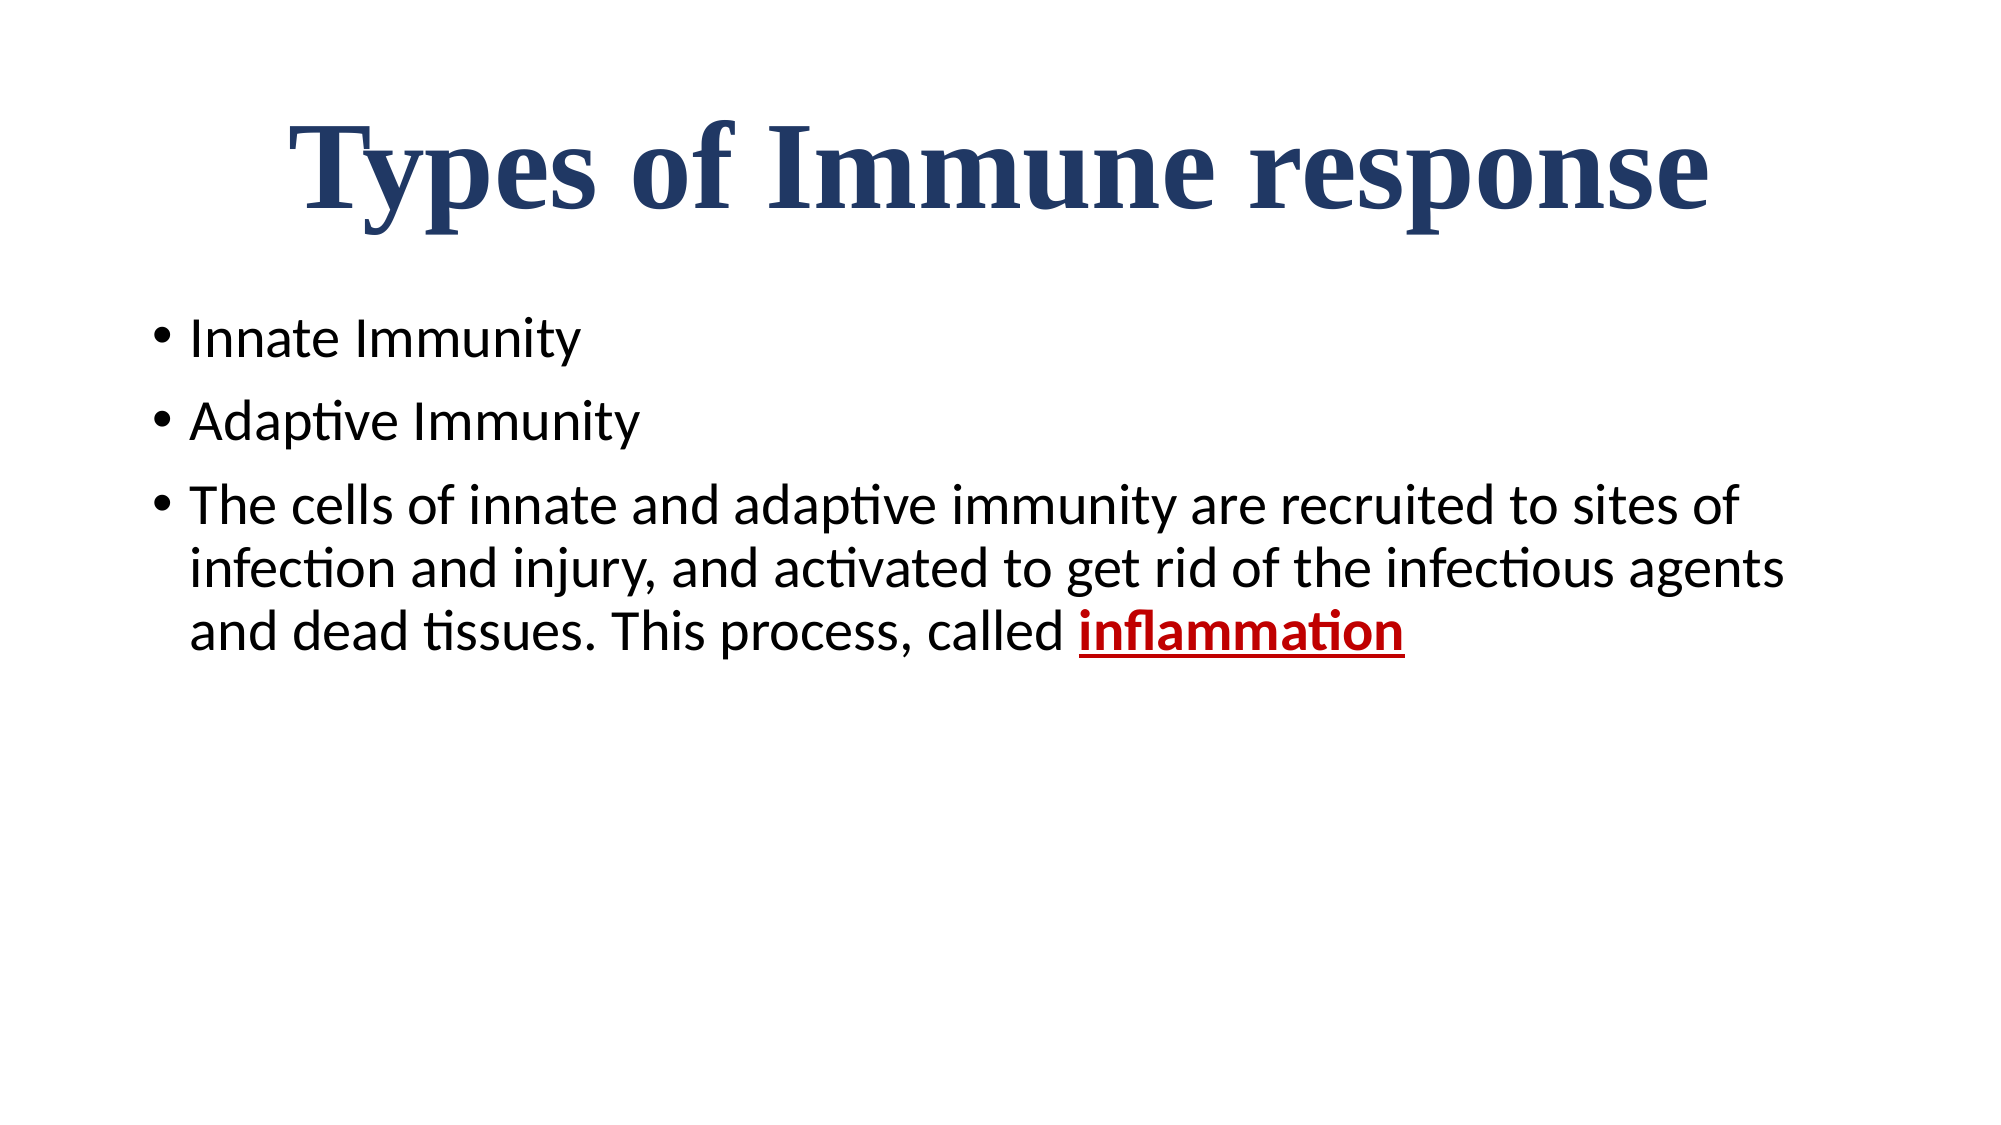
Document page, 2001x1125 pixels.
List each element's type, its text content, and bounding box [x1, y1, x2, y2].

list Innate Immunity Adaptive Immunity The cells of innate and adaptive immunity are recruited to sites of infection and injury, and activated to get rid of the infectious agents and dead tissues. This process, called inflammation [137, 299, 1863, 1014]
title Types of Immune response [137, 59, 1863, 278]
